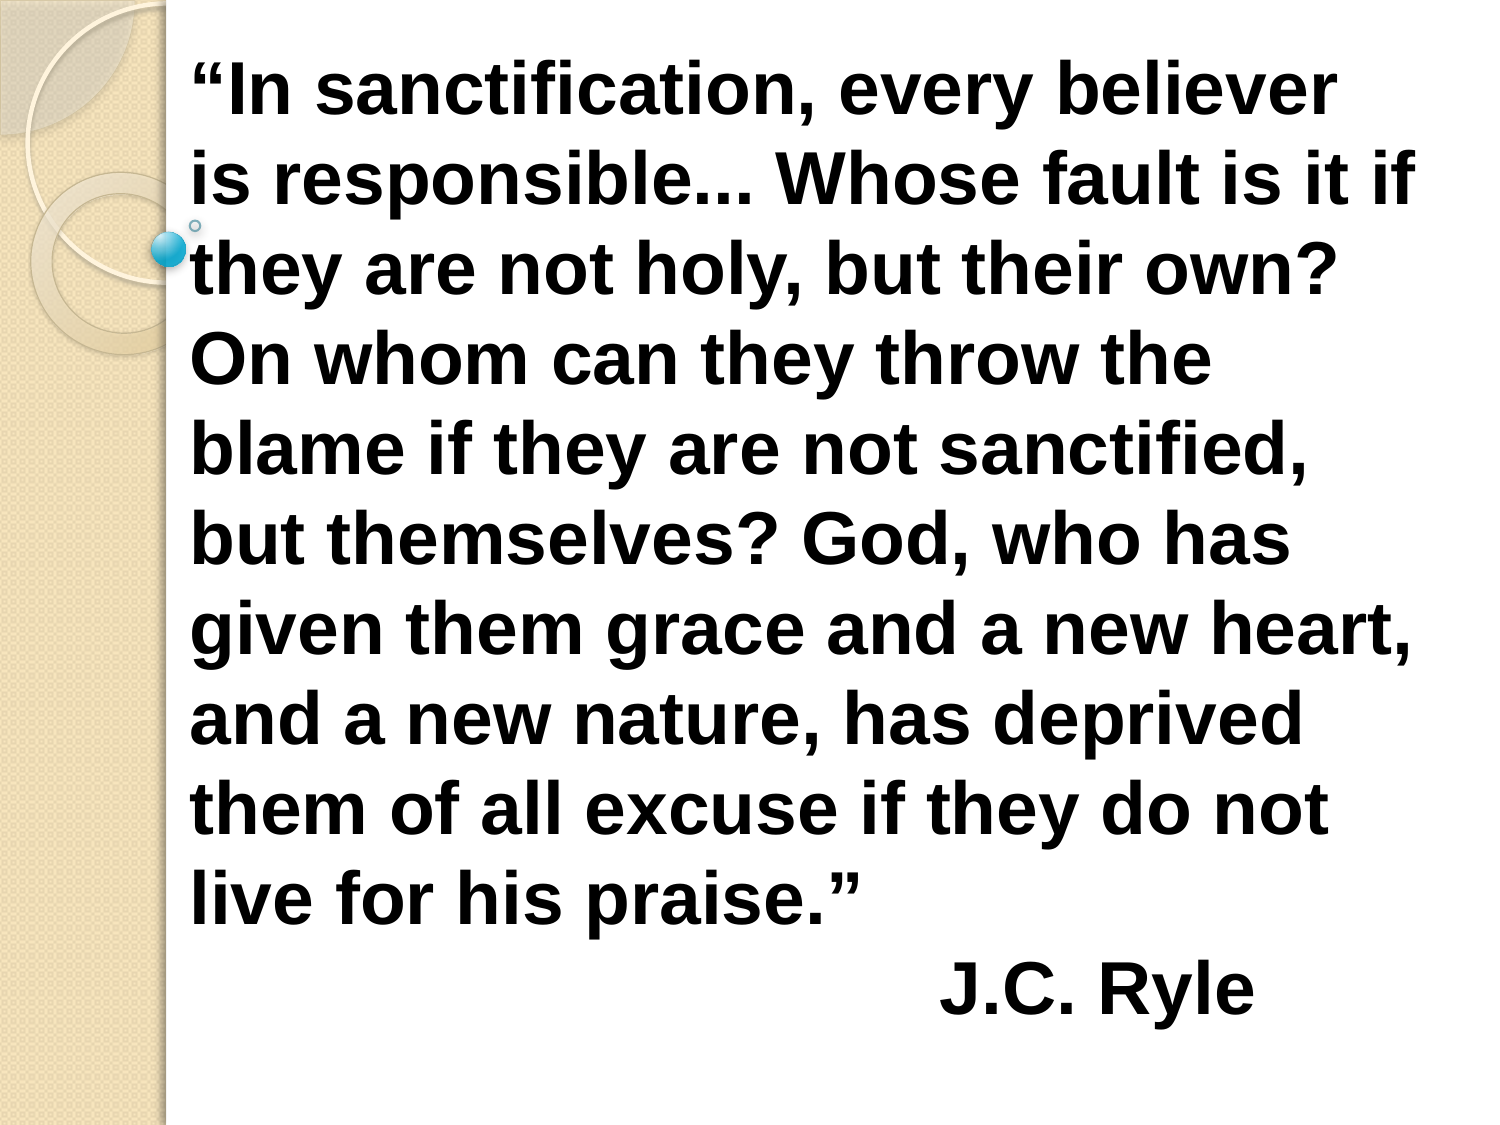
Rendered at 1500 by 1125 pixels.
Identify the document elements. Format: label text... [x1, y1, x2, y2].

text_box “In sanctification, every believer is responsible... Whose fault is it if they are not holy, but their own? On whom can they throw the blame if they are not sanctified, but themselves? God, who has given them grace and a new heart, and a new nature, has deprived them of all excuse if they do not live for his praise.” J.C. Ryle [174, 31, 1438, 1037]
